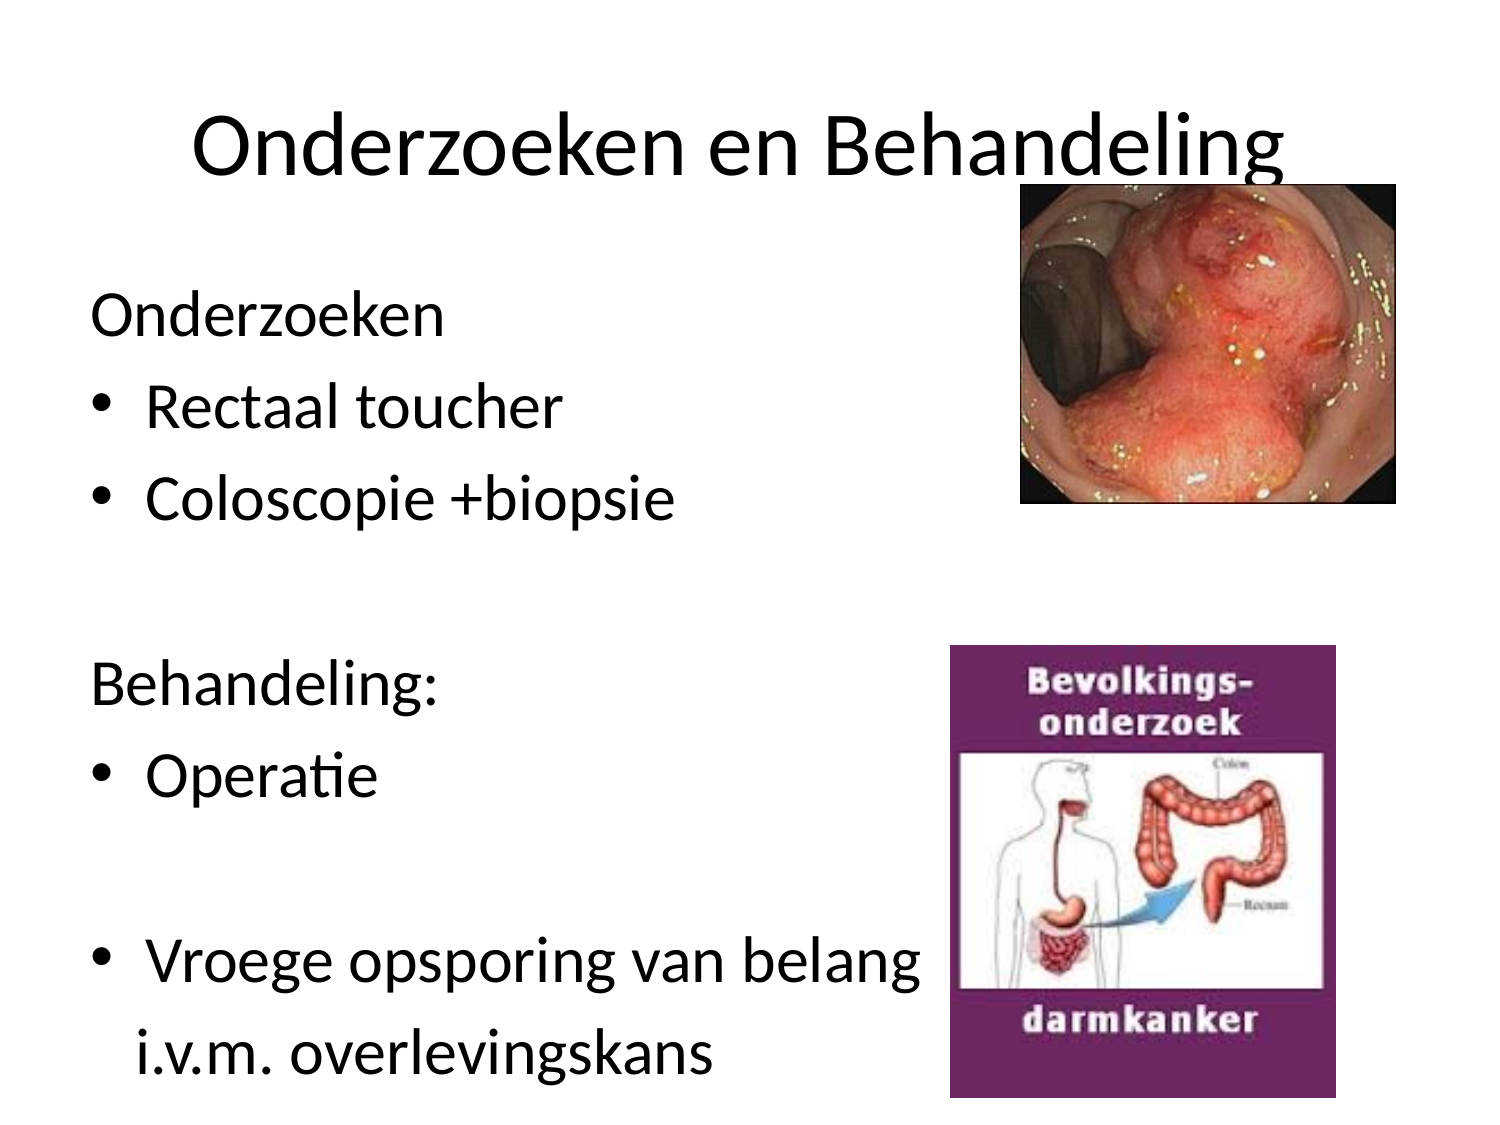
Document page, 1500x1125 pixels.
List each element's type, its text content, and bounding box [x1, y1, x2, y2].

list Onderzoeken Rectaal toucher Coloscopie +biopsie Behandeling: Operatie Vroege opsporing van belang i.v.m. overlevingskans [75, 262, 1425, 1098]
picture [950, 644, 1336, 1099]
picture [1020, 184, 1396, 504]
title Onderzoeken en Behandeling [75, 45, 1425, 233]
